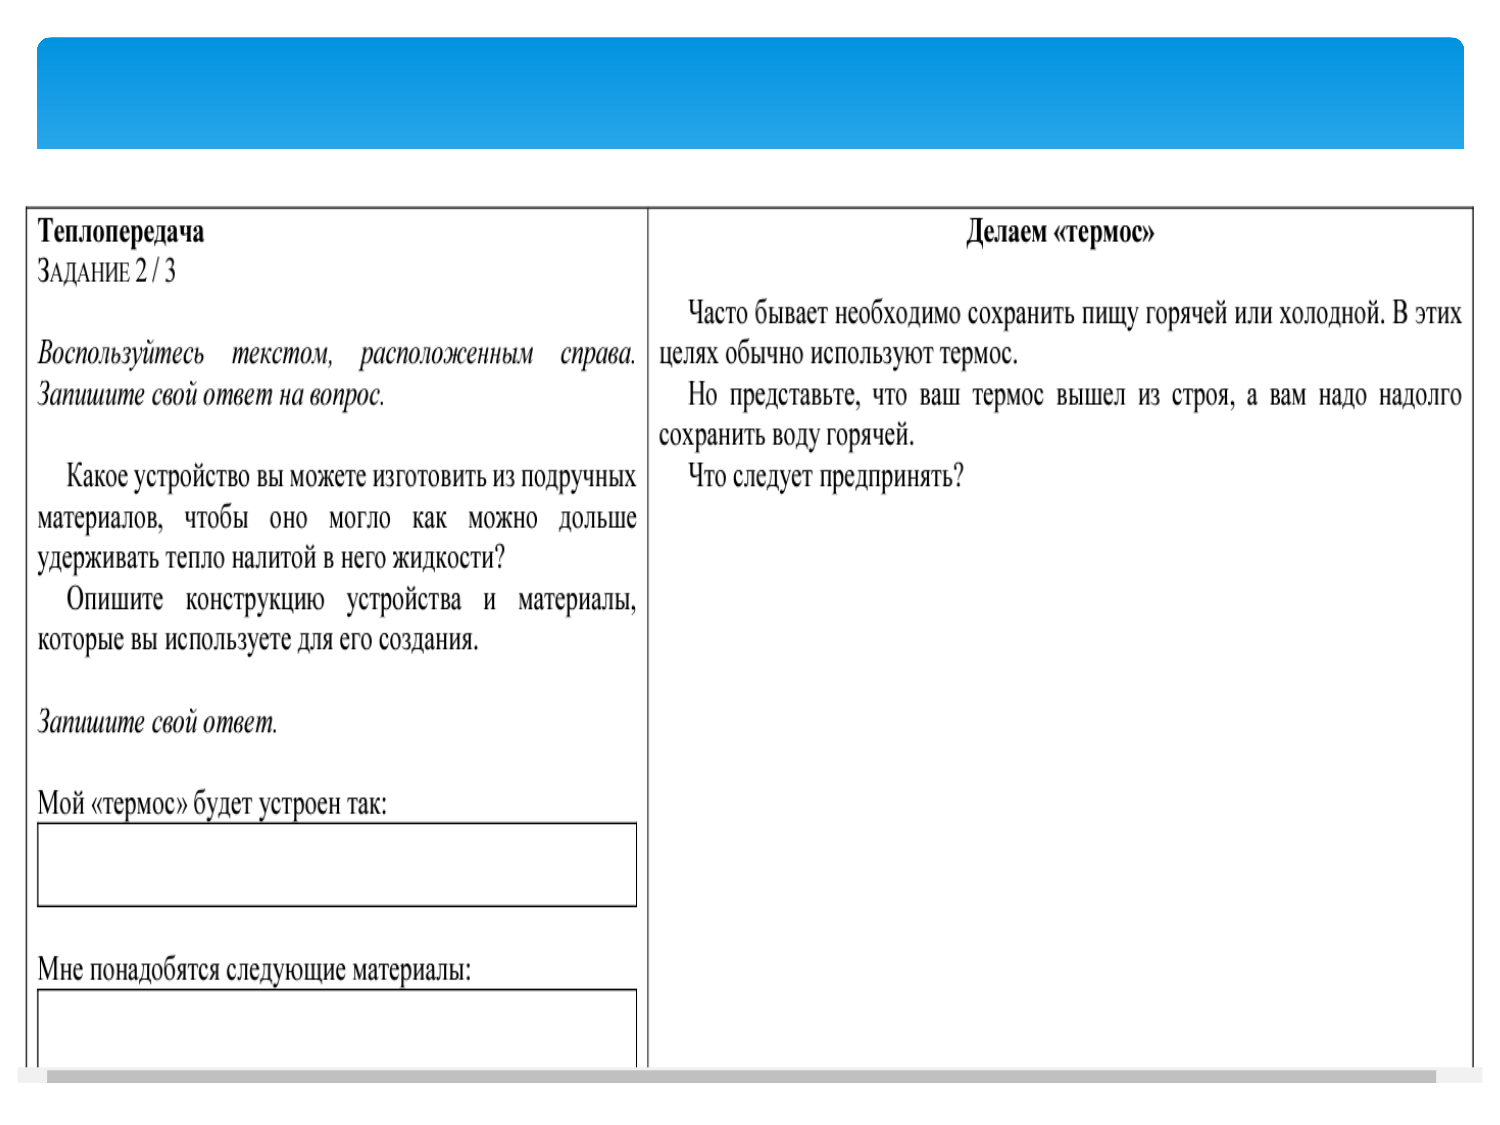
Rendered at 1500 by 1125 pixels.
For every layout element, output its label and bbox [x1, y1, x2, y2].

picture [17, 148, 1483, 1083]
